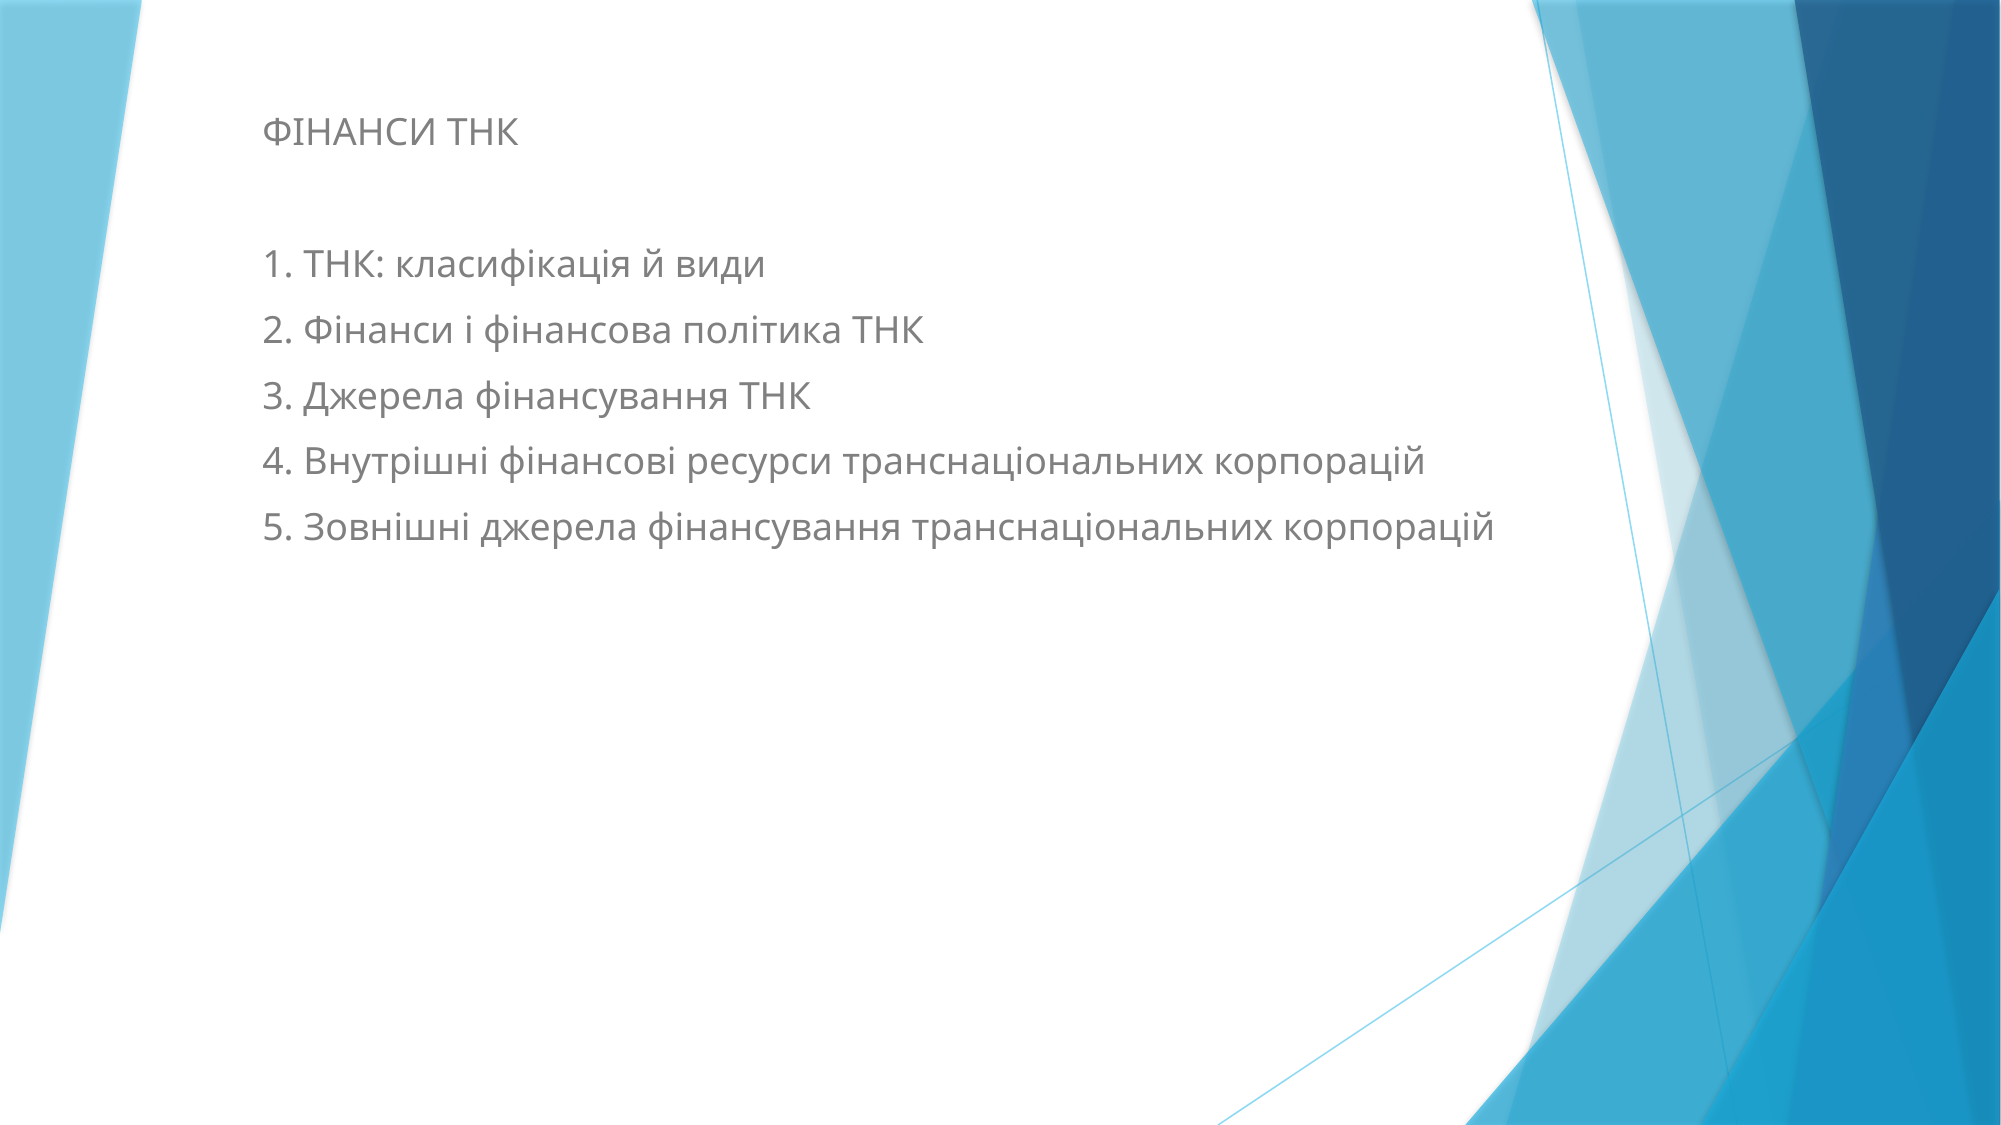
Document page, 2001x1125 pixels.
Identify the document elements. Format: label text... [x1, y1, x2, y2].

subtitle ФІНАНСИ ТНК 1. ТНК: класифікація й види 2. Фінанси і фінансова політика ТНК 3. Джерела фінансування ТНК 4. Внутрішні фінансові ресурси транснаціональних корпорацій 5. Зовнішні джерела фінансування транснаціональних корпорацій [247, 100, 1522, 923]
